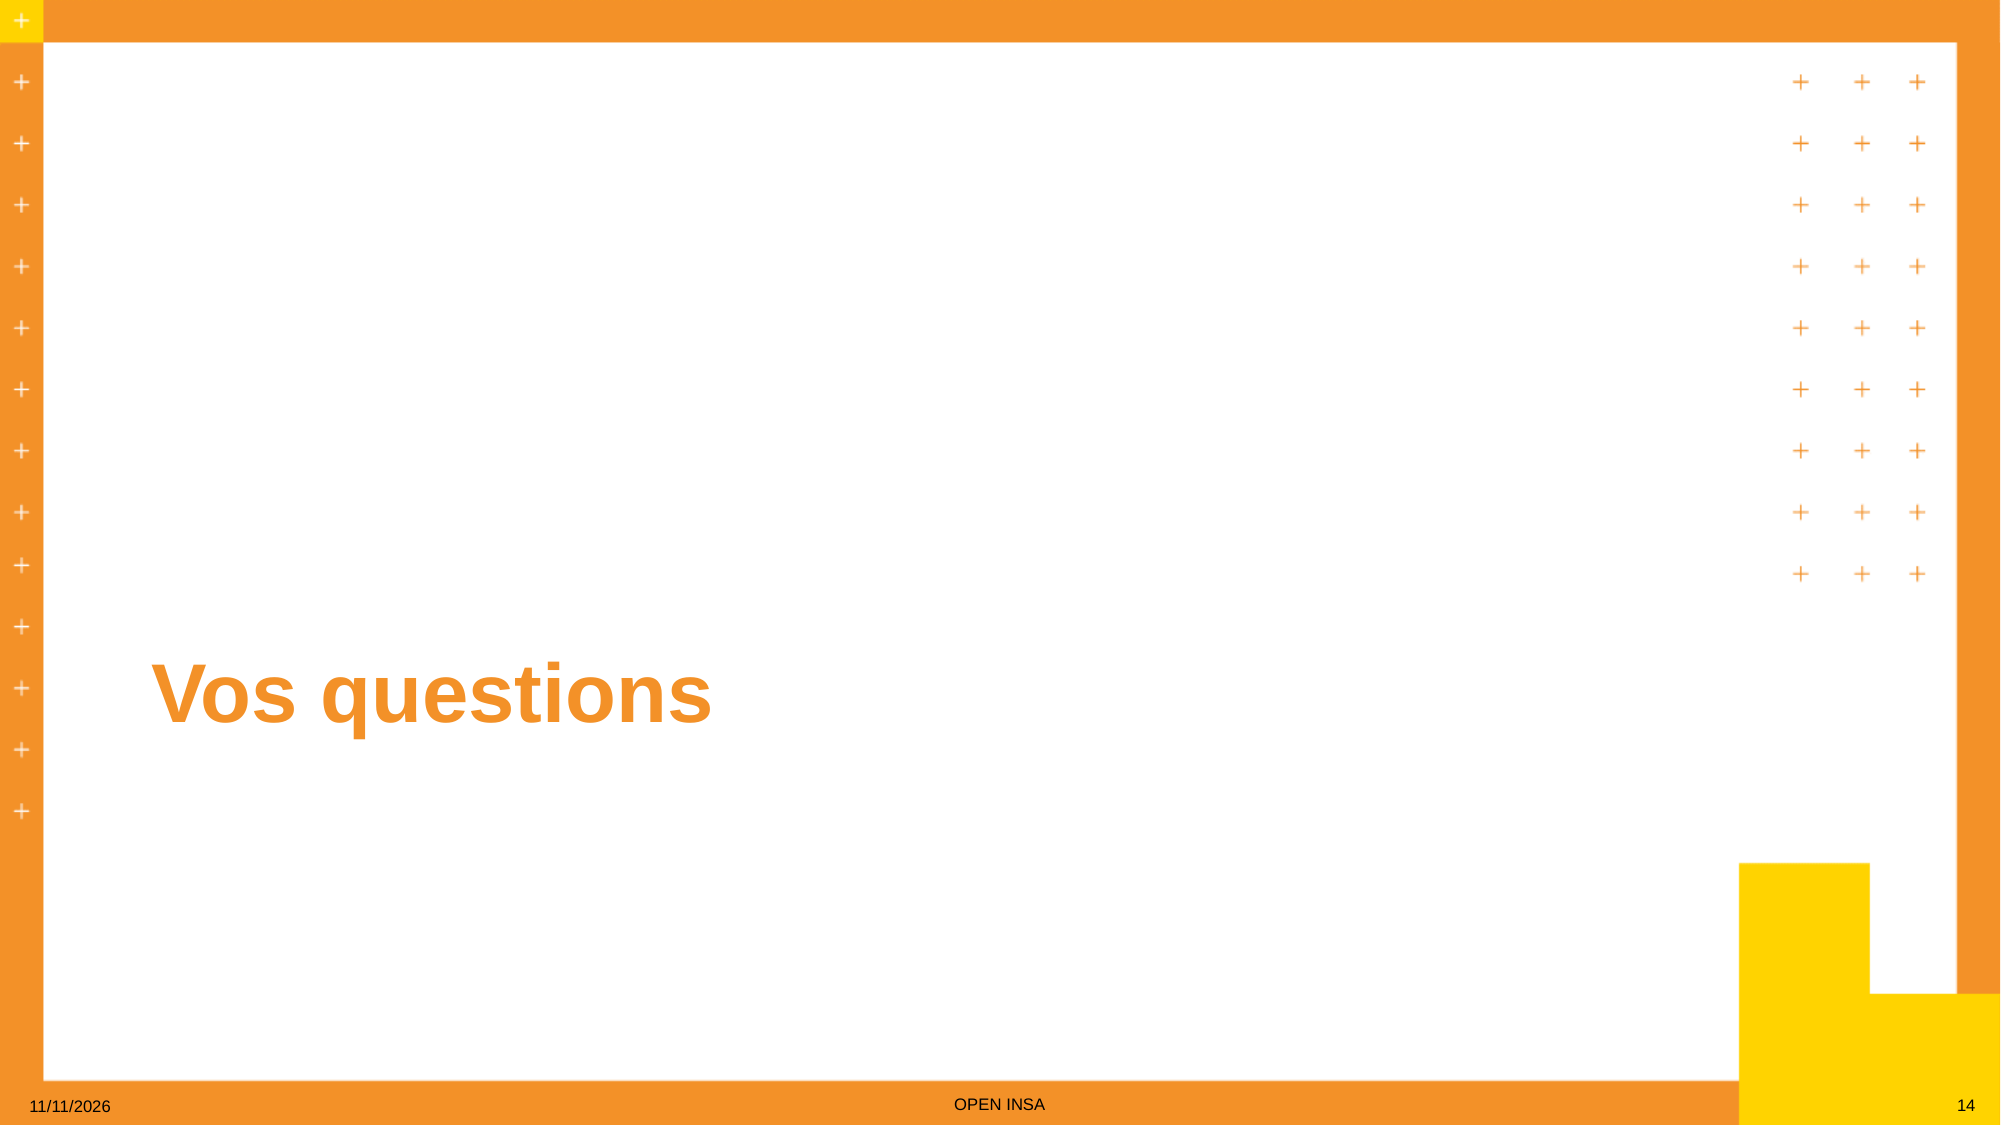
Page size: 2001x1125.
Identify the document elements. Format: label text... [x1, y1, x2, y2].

picture [0, 0, 2001, 1125]
slide_number 14 [1531, 1084, 1982, 1125]
title Vos questions [136, 280, 1142, 749]
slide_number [23, 1085, 474, 1125]
footer OPEN INSA [662, 1083, 1338, 1125]
